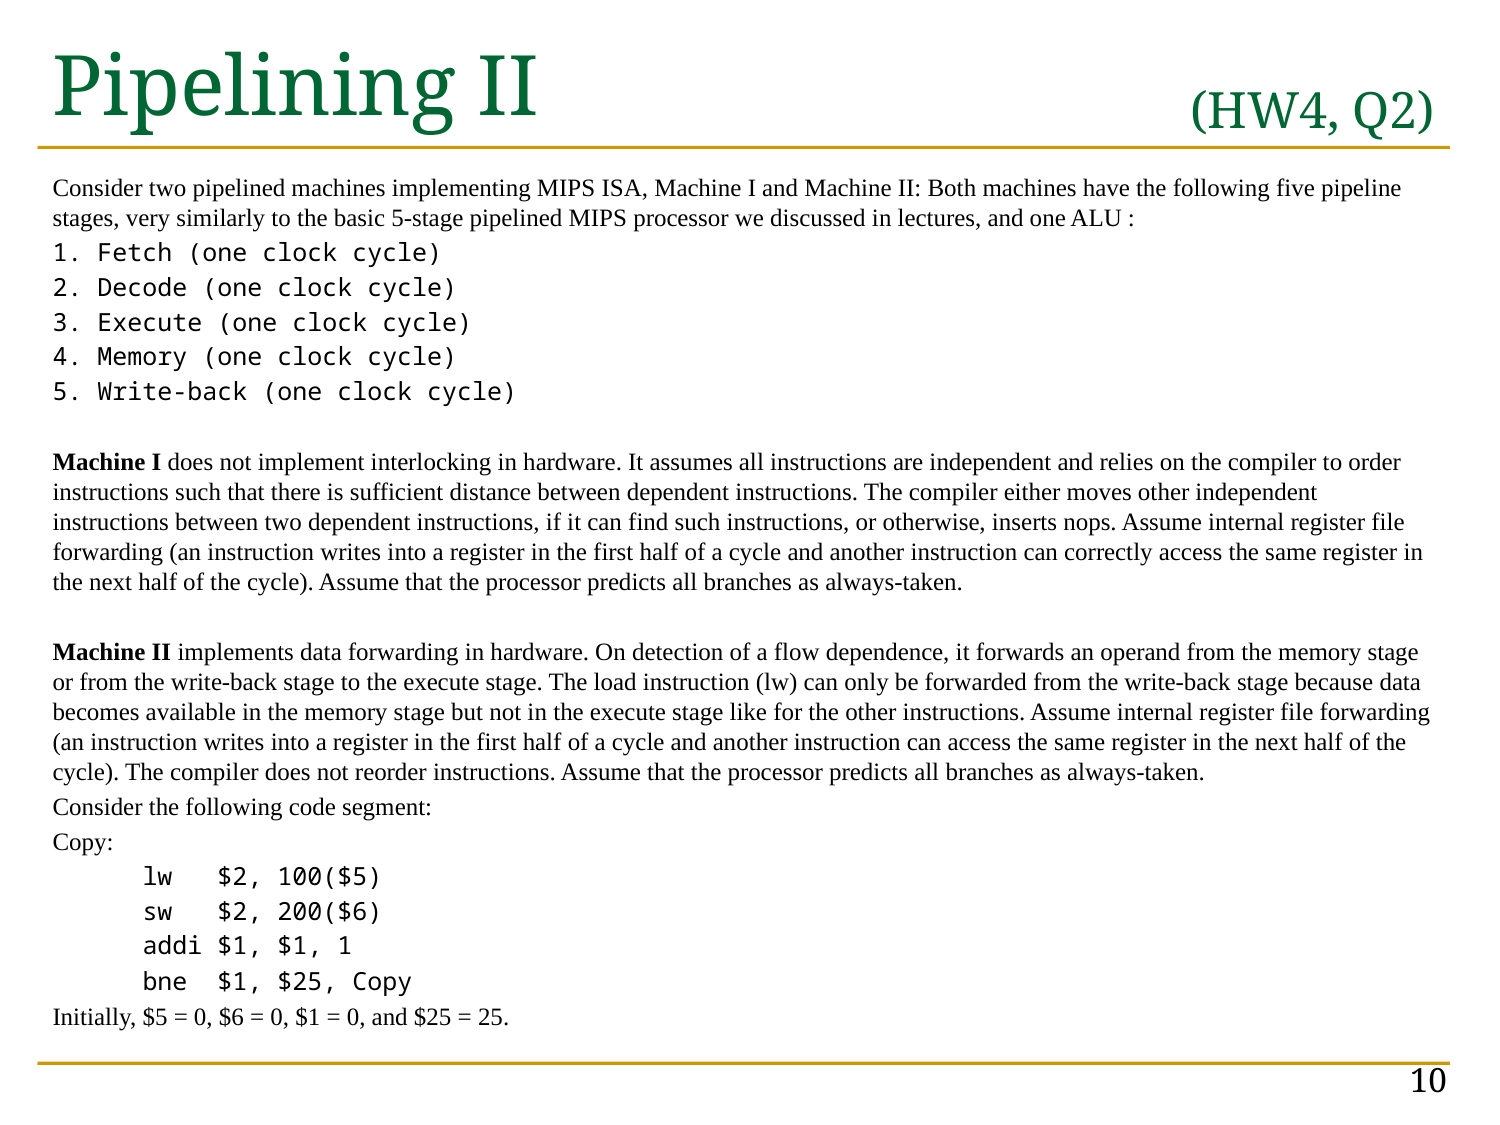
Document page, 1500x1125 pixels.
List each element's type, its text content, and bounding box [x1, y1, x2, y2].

list Consider two pipelined machines implementing MIPS ISA, Machine I and Machine II: Both machines have the following five pipeline stages, very similarly to the basic 5-stage pipelined MIPS processor we discussed in lectures, and one ALU : 1. Fetch (one clock cycle) 2. Decode (one clock cycle) 3. Execute (one clock cycle) 4. Memory (one clock cycle) 5. Write-back (one clock cycle) Machine I does not implement interlocking in hardware. It assumes all instructions are independent and relies on the compiler to order instructions such that there is sufficient distance between dependent instructions. The compiler either moves other independent instructions between two dependent instructions, if it can find such instructions, or otherwise, inserts nops. Assume internal register file forwarding (an instruction writes into a register in the first half of a cycle and another instruction can correctly access the same register in the next half of the cycle). Assume that the processor predicts all branches as always-taken. Machine II implements data forwarding in hardware. On detection of a flow dependence, it forwards an operand from the memory stage or from the write-back stage to the execute stage. The load instruction (lw) can only be forwarded from the write-back stage because data becomes available in the memory stage but not in the execute stage like for the other instructions. Assume internal register file forwarding (an instruction writes into a register in the first half of a cycle and another instruction can access the same register in the next half of the cycle). The compiler does not reorder instructions. Assume that the processor predicts all branches as always-taken. Consider the following code segment: Copy: lw $2, 100($5) sw $2, 200($6) addi $1, $1, 1 bne $1, $25, Copy Initially, $5 = 0, $6 = 0, $1 = 0, and $25 = 25. [37, 163, 1450, 1054]
slide_number 10 [1111, 1036, 1462, 1112]
title Pipelining II [37, 24, 1450, 163]
text_box (HW4, Q2) [1149, 71, 1450, 147]
